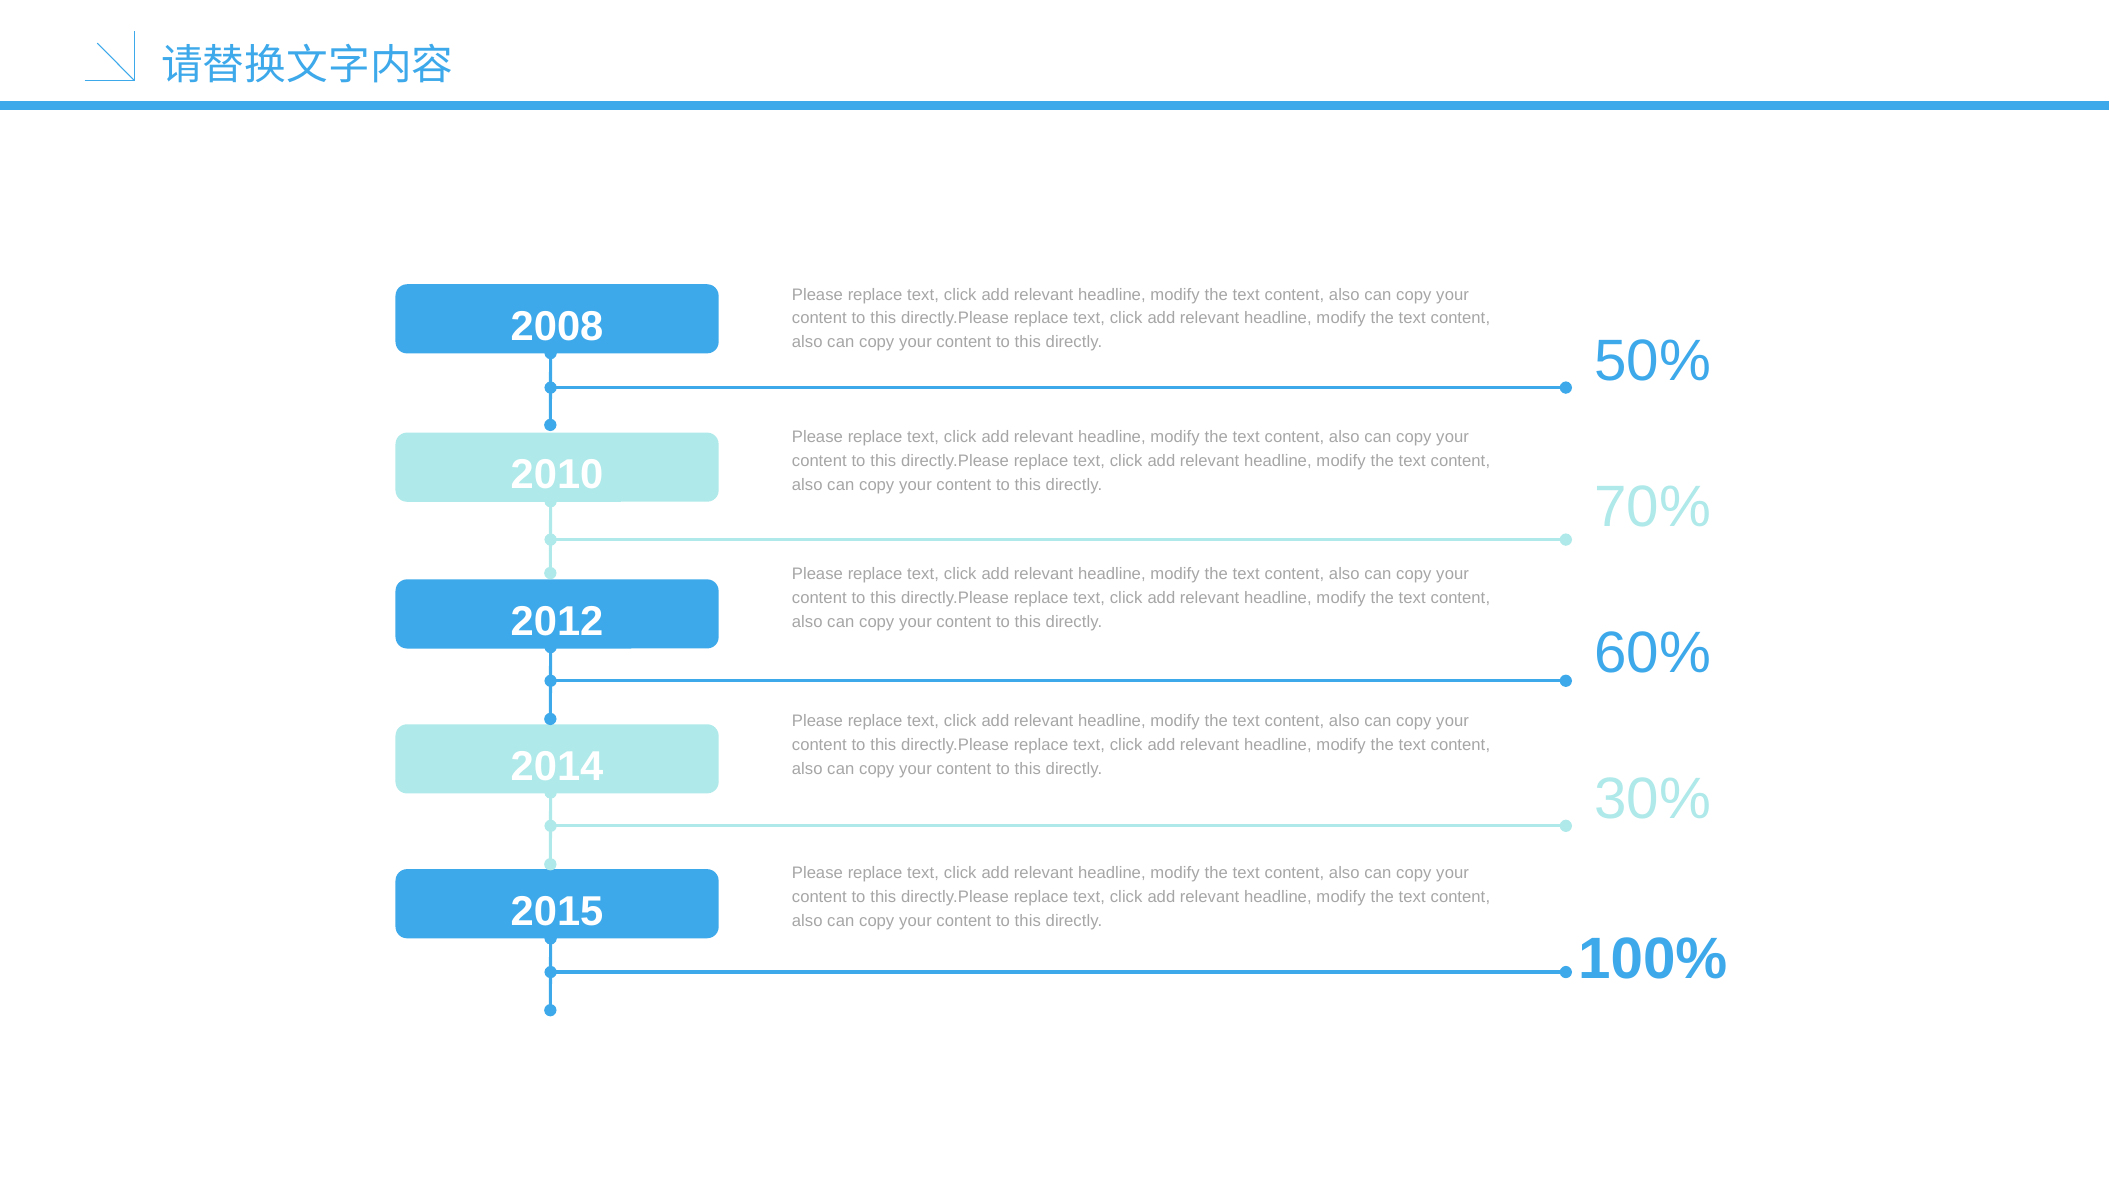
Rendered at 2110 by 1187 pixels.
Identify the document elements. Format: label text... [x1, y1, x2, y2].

text_box 2014 [394, 723, 720, 795]
text_box Please replace text, click add relevant headline, modify the text content, also can copy your content to this directly.Please replace text, click add relevant headline, modify the text content, also can copy your content to this directly. [791, 422, 1525, 494]
text_box 2012 [394, 578, 720, 650]
text_box Please replace text, click add relevant headline, modify the text content, also can copy your content to this directly.Please replace text, click add relevant headline, modify the text content, also can copy your content to this directly. [791, 559, 1525, 632]
text_box Please replace text, click add relevant headline, modify the text content, also can copy your content to this directly.Please replace text, click add relevant headline, modify the text content, also can copy your content to this directly. [791, 706, 1525, 779]
text_box 2015 [394, 868, 720, 940]
text_box 2010 [394, 431, 720, 503]
text_box 60% [1595, 606, 1710, 693]
text_box 请替换文字内容 [145, 22, 500, 94]
text_box 2008 [394, 283, 720, 355]
text_box Please replace text, click add relevant headline, modify the text content, also can copy your content to this directly.Please replace text, click add relevant headline, modify the text content, also can copy your content to this directly. [791, 279, 1525, 352]
text_box 70% [1595, 460, 1710, 547]
text_box 50% [1595, 314, 1710, 401]
text_box Please replace text, click add relevant headline, modify the text content, also can copy your content to this directly.Please replace text, click add relevant headline, modify the text content, also can copy your content to this directly. [791, 858, 1525, 930]
text_box 100% [1578, 897, 1728, 985]
text_box 30% [1595, 752, 1710, 839]
